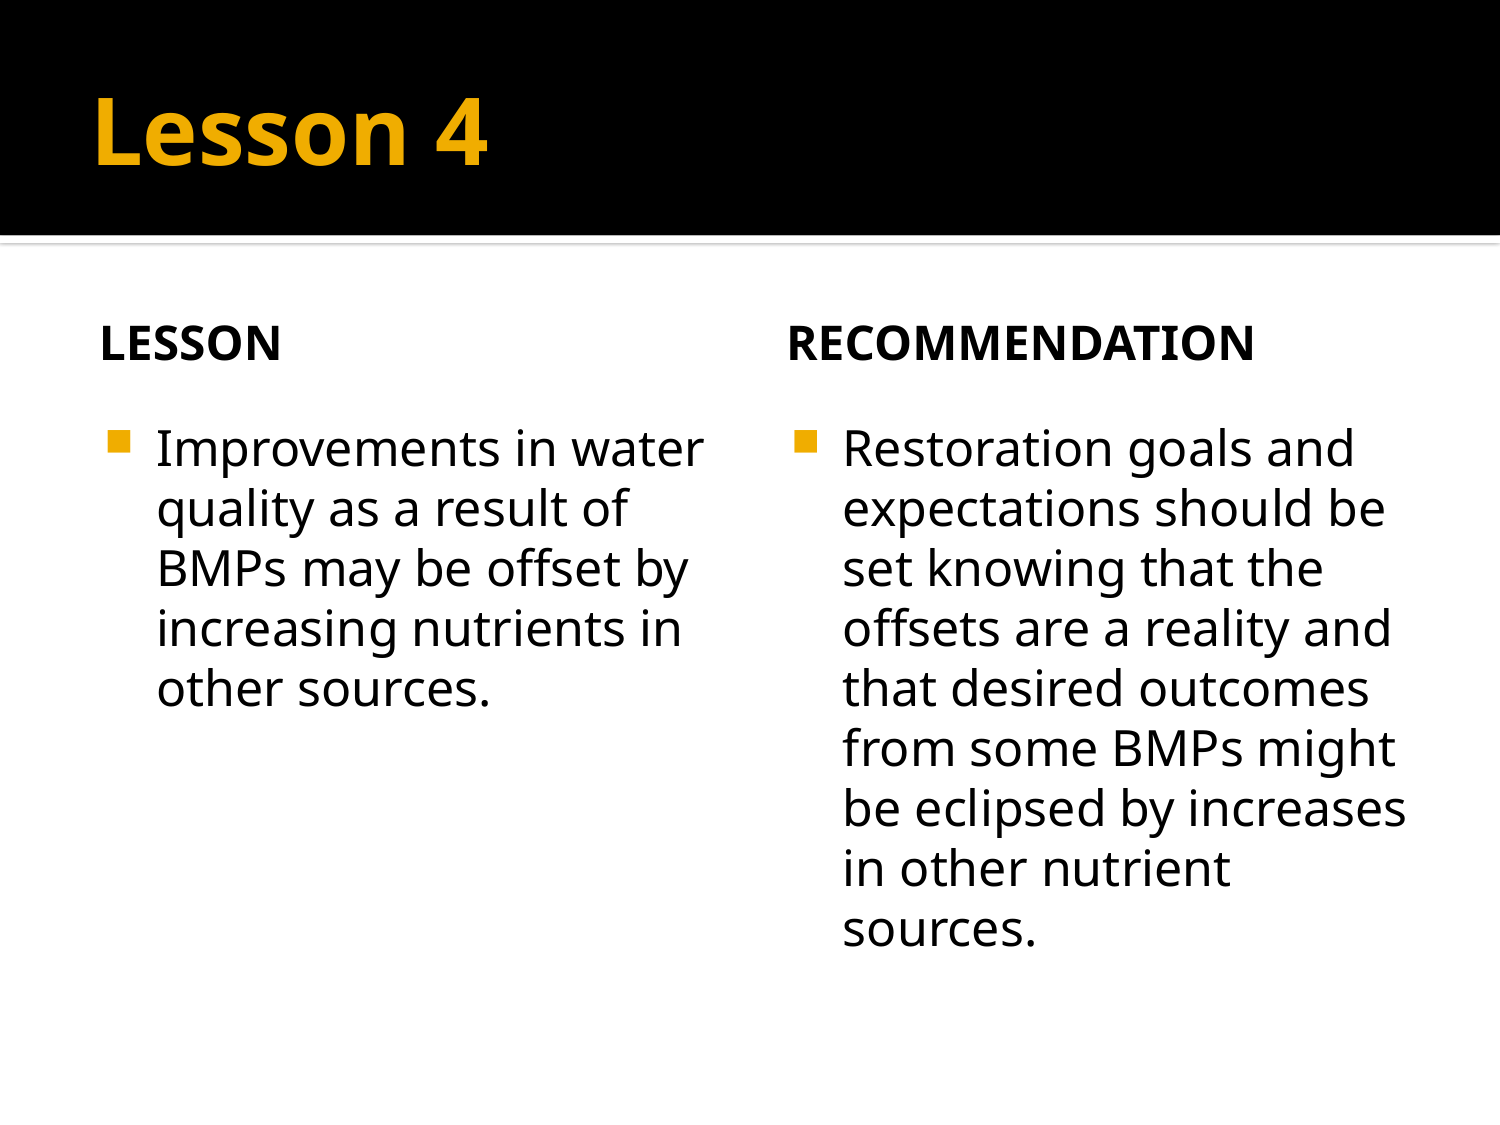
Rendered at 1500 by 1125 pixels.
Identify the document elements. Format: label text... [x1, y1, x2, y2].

list Improvements in water quality as a result of BMPs may be offset by increasing nutrients in other sources. [75, 401, 738, 1050]
title Lesson 4 [75, 24, 1425, 231]
list Recommendation [761, 278, 1425, 396]
list Restoration goals and expectations should be set knowing that the offsets are a reality and that desired outcomes from some BMPs might be eclipsed by increases in other nutrient sources. [761, 401, 1425, 1050]
list Lesson [75, 278, 738, 396]
